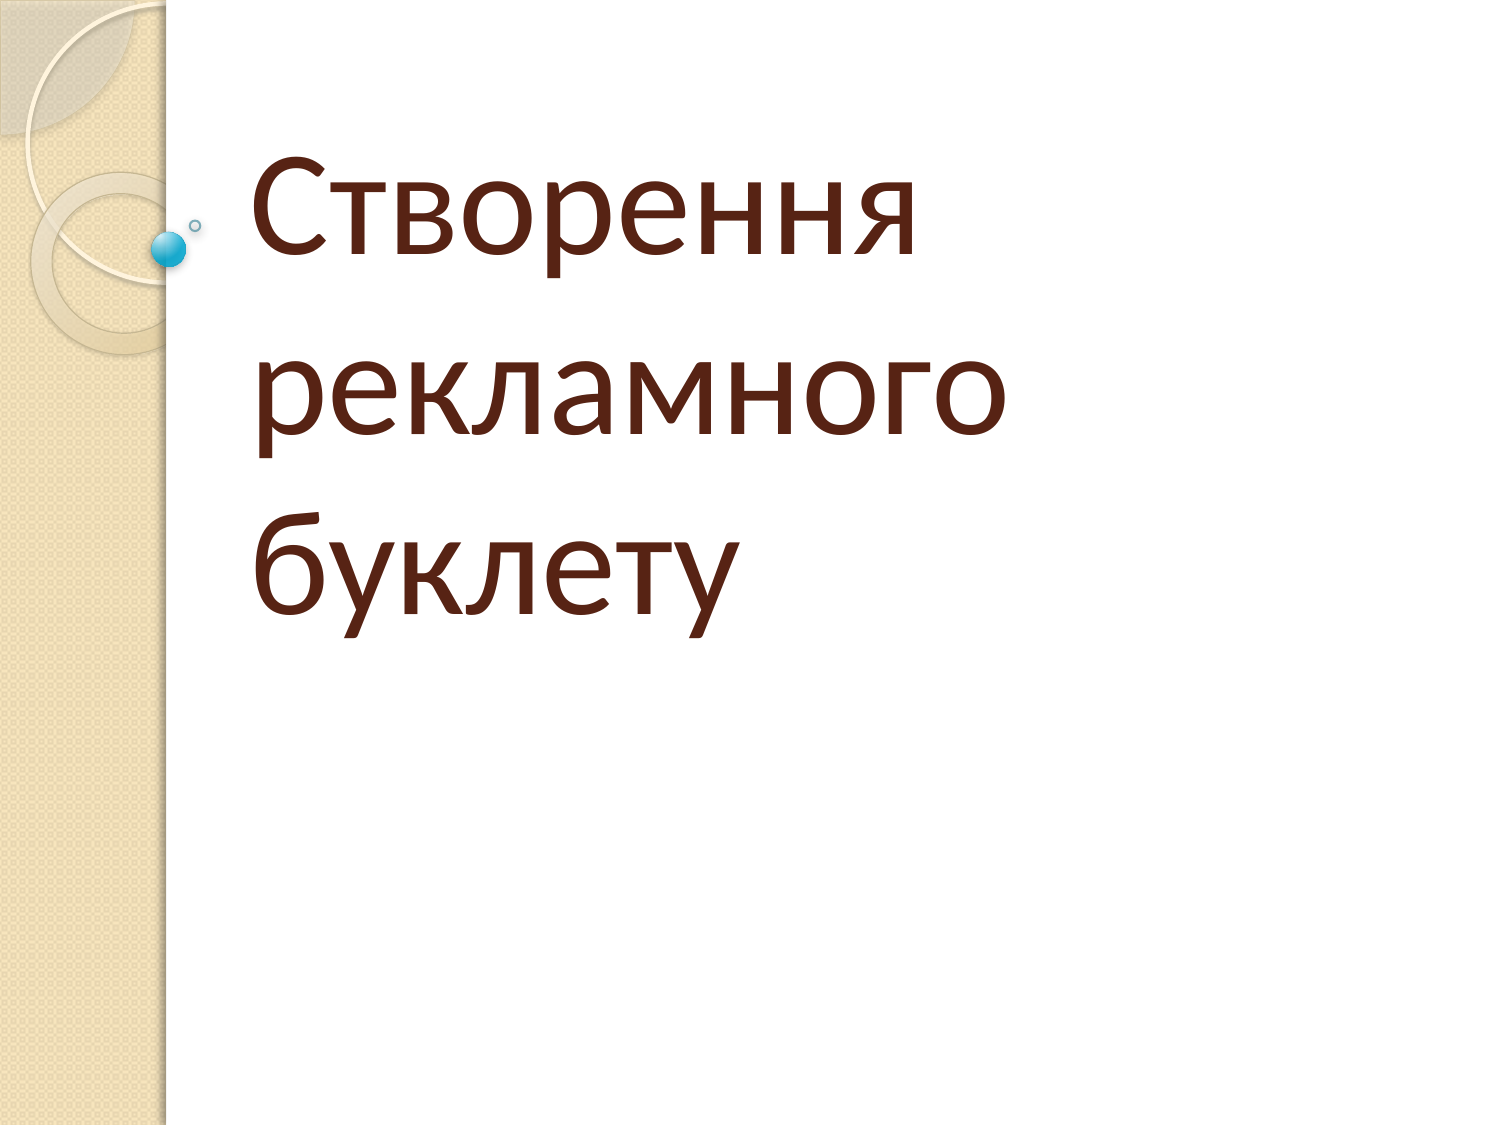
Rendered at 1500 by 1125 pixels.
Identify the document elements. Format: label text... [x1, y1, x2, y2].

title Створення рекламного буклету [234, 410, 1450, 652]
